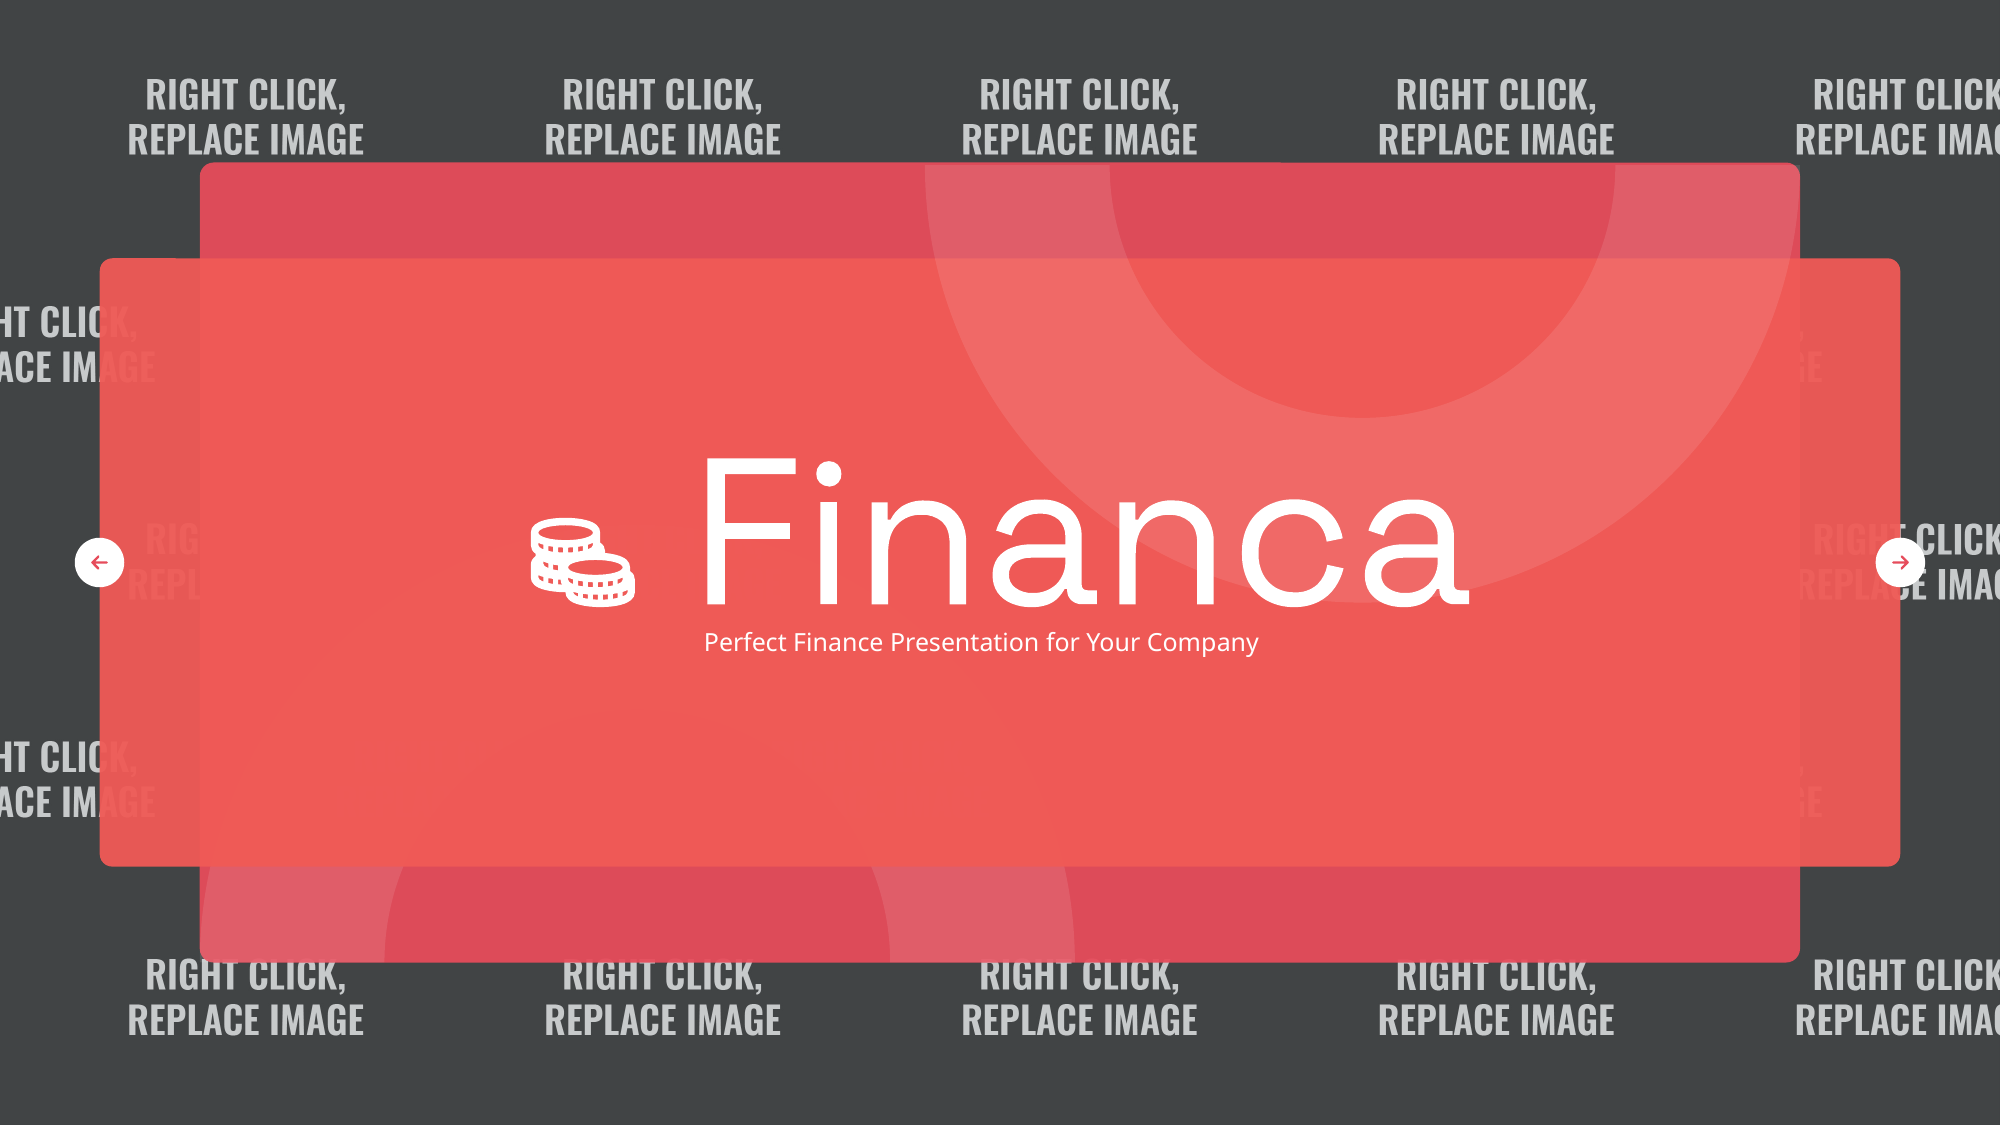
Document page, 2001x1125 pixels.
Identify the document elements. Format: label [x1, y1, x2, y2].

picture [0, 0, 2000, 1125]
text_box [74, 537, 125, 588]
text_box [707, 458, 1470, 608]
text_box [1875, 537, 1926, 588]
